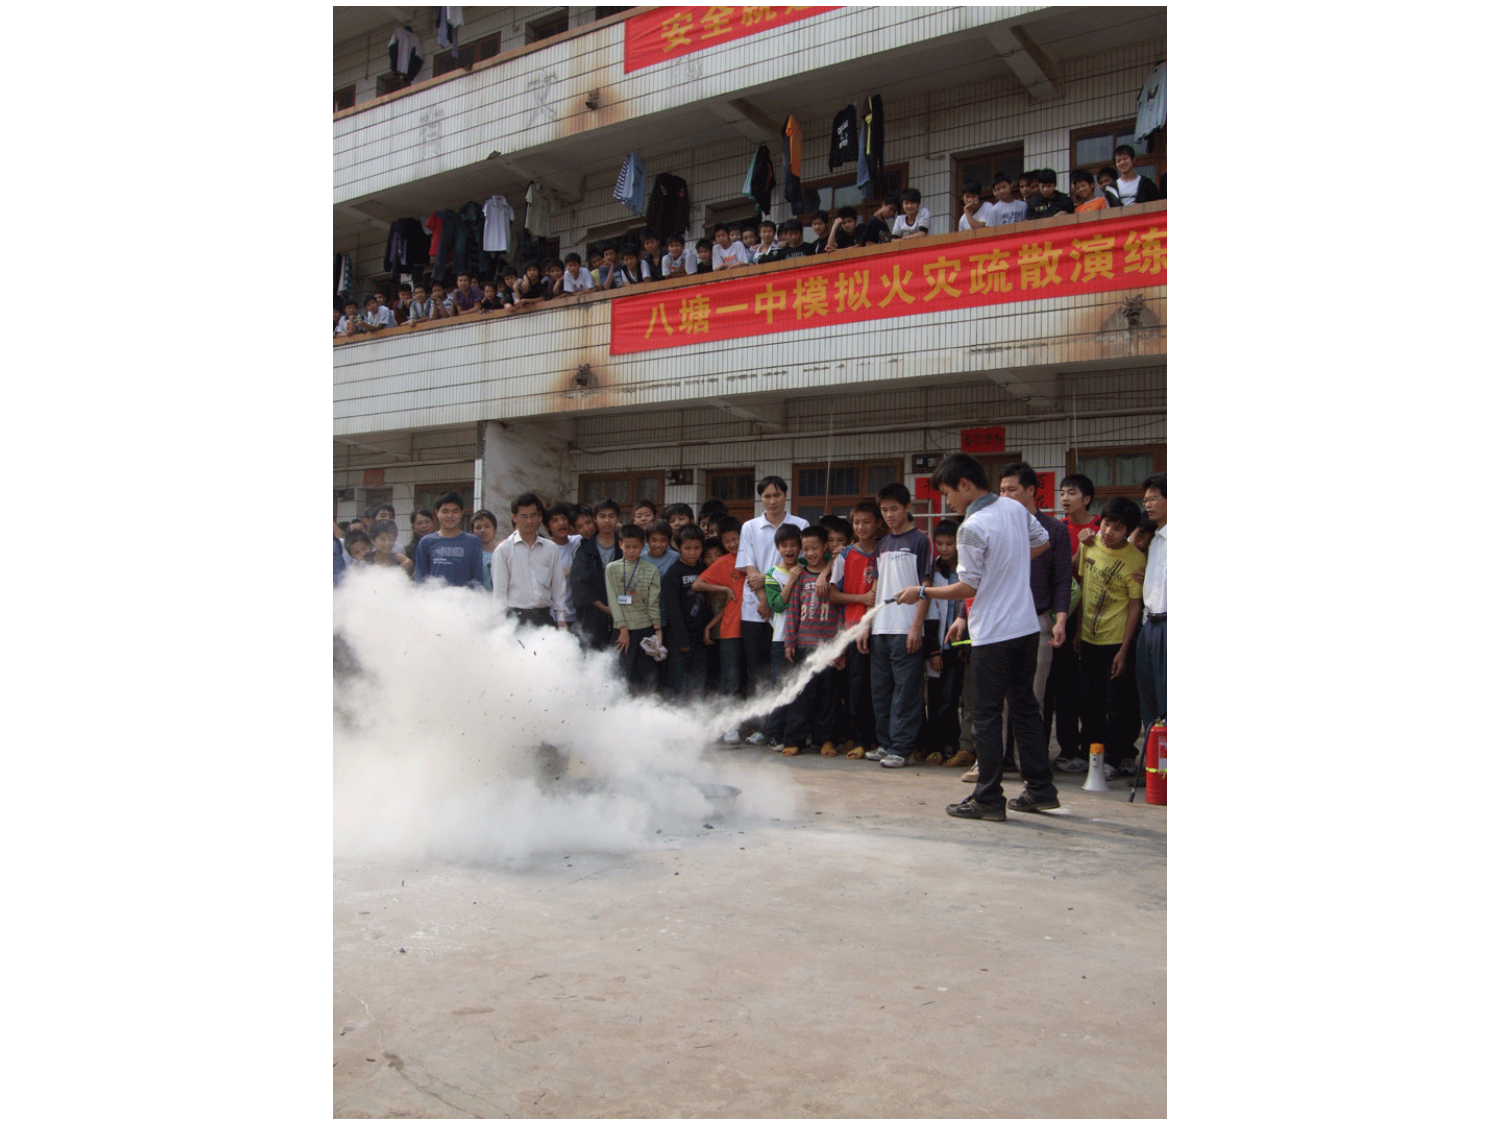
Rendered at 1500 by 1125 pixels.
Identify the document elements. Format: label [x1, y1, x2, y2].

picture [333, 6, 1167, 1119]
